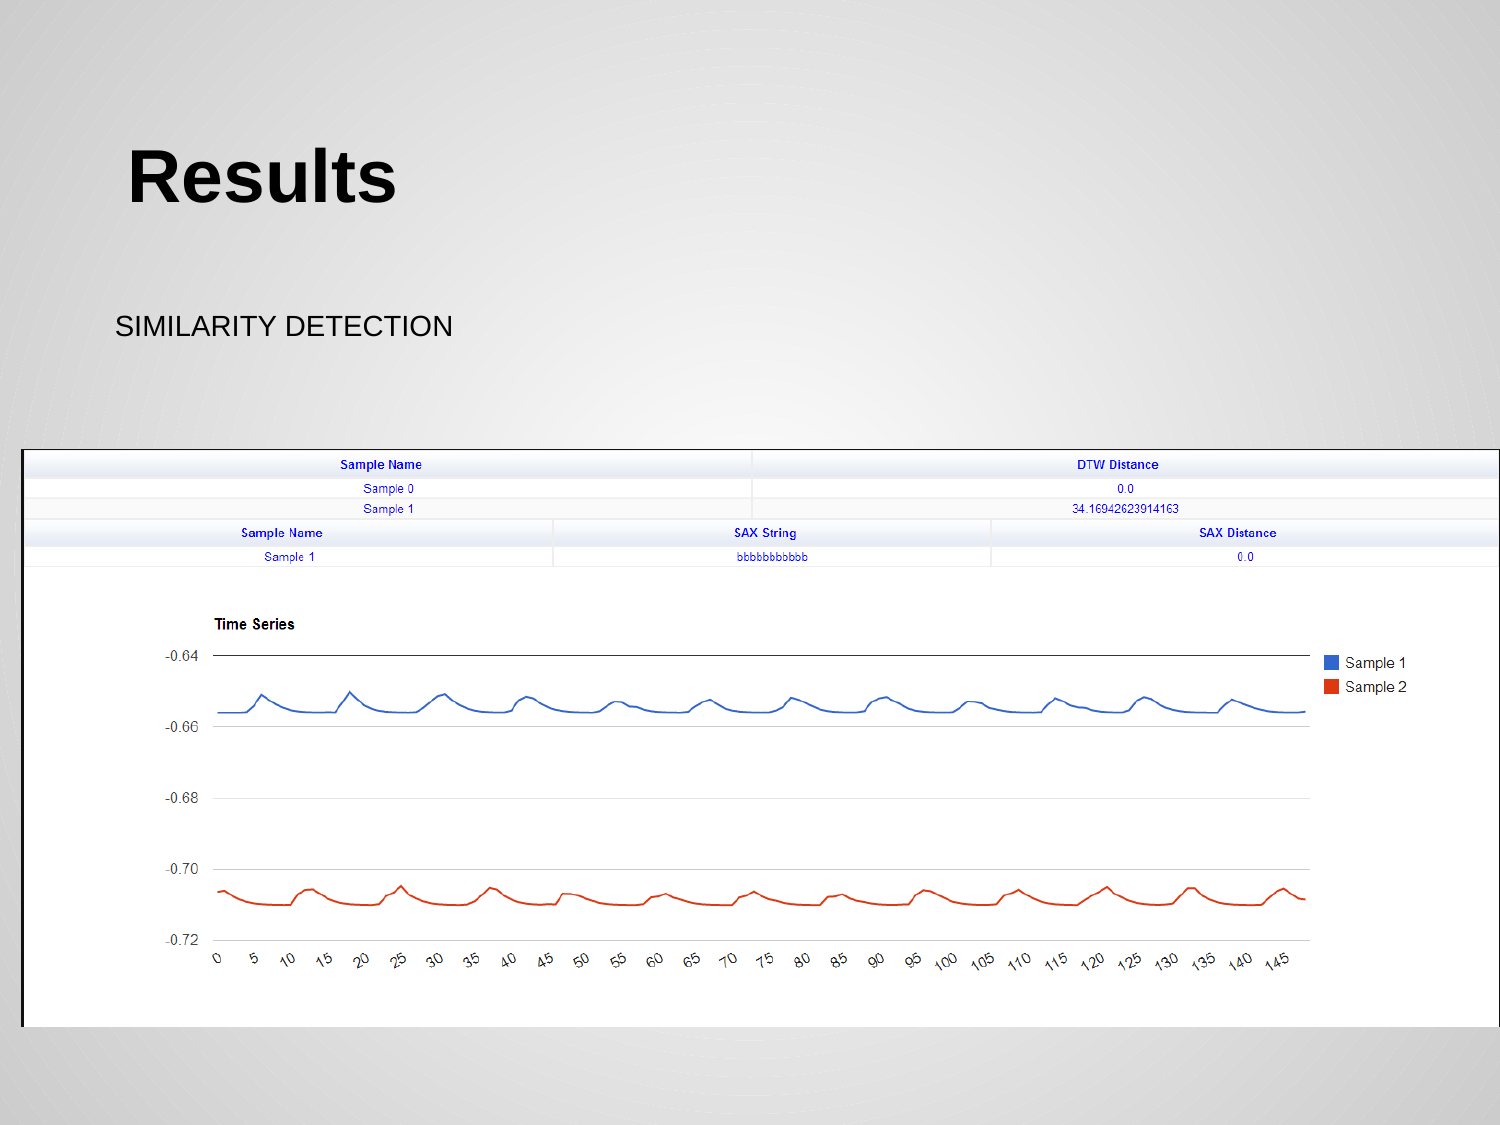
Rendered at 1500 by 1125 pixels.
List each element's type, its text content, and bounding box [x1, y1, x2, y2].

text_box SIMILARITY DETECTION [99, 299, 675, 350]
title Results [75, 45, 1425, 233]
picture [20, 449, 1500, 1027]
